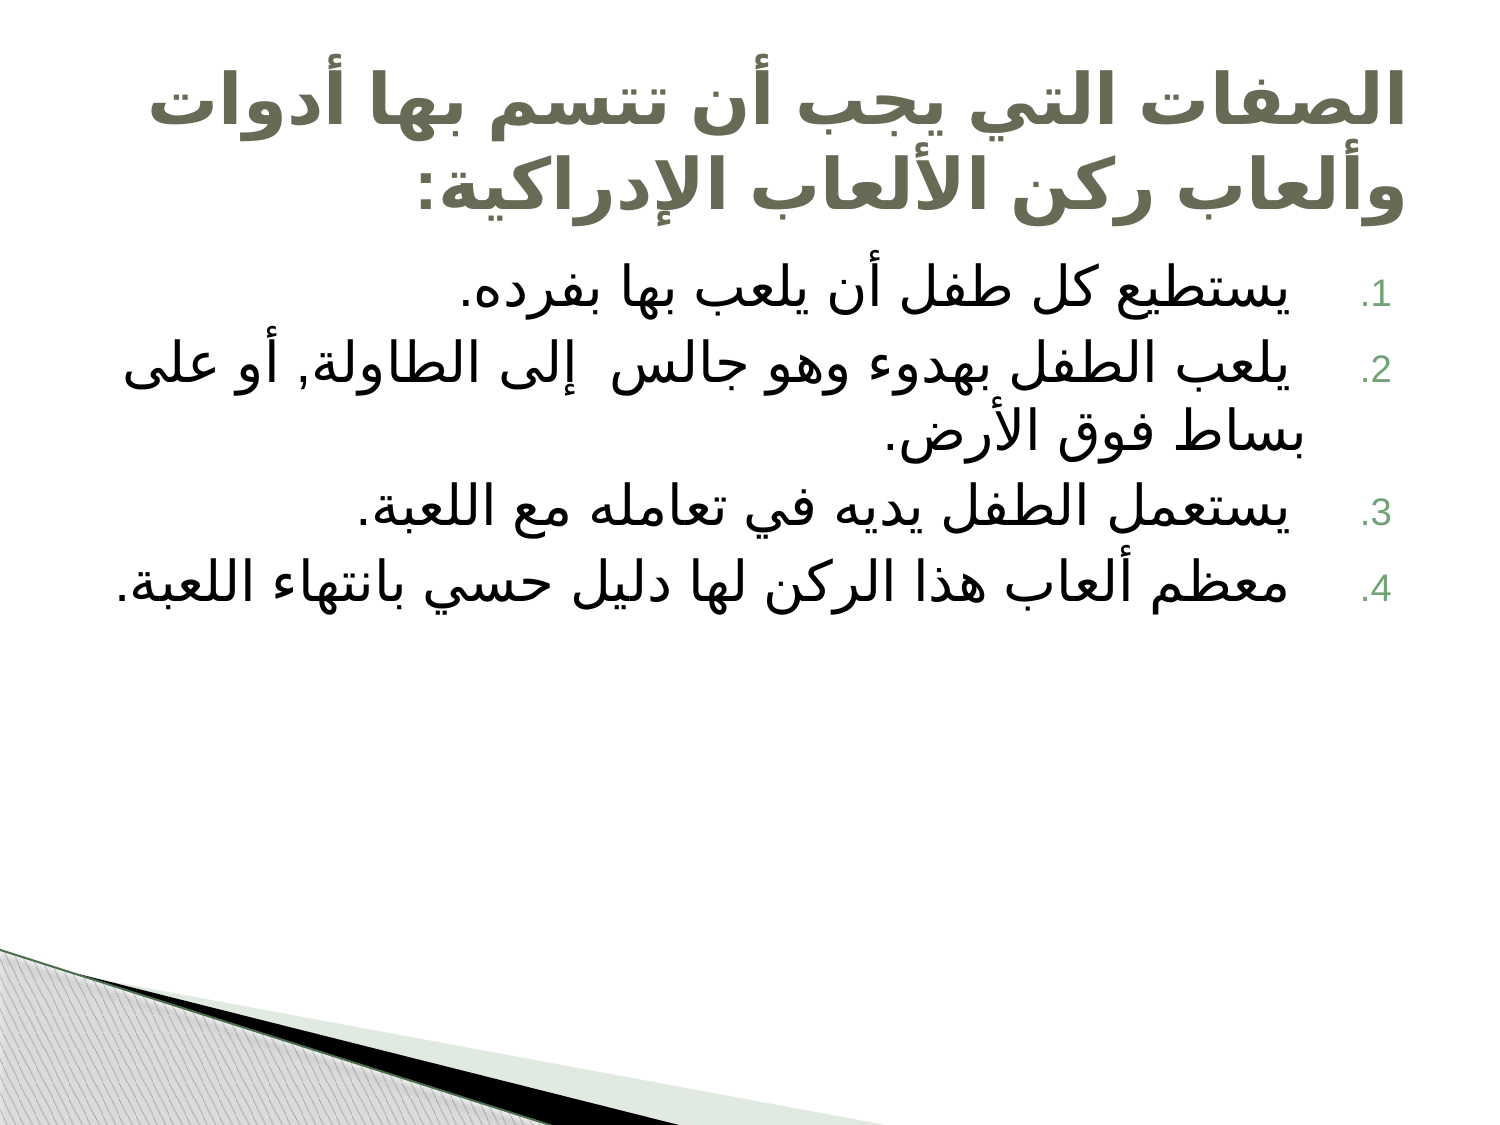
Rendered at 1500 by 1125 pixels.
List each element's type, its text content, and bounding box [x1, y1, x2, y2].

list يستطيع كل طفل أن يلعب بها بفرده. يلعب الطفل بهدوء وهو جالس إلى الطاولة, أو على بساط فوق الأرض. يستعمل الطفل يديه في تعامله مع اللعبة. معظم ألعاب هذا الركن لها دليل حسي بانتهاء اللعبة. [74, 242, 1426, 986]
title الصفات التي يجب أن تتسم بها أدوات وألعاب ركن الألعاب الإدراكية: [75, 45, 1425, 233]
